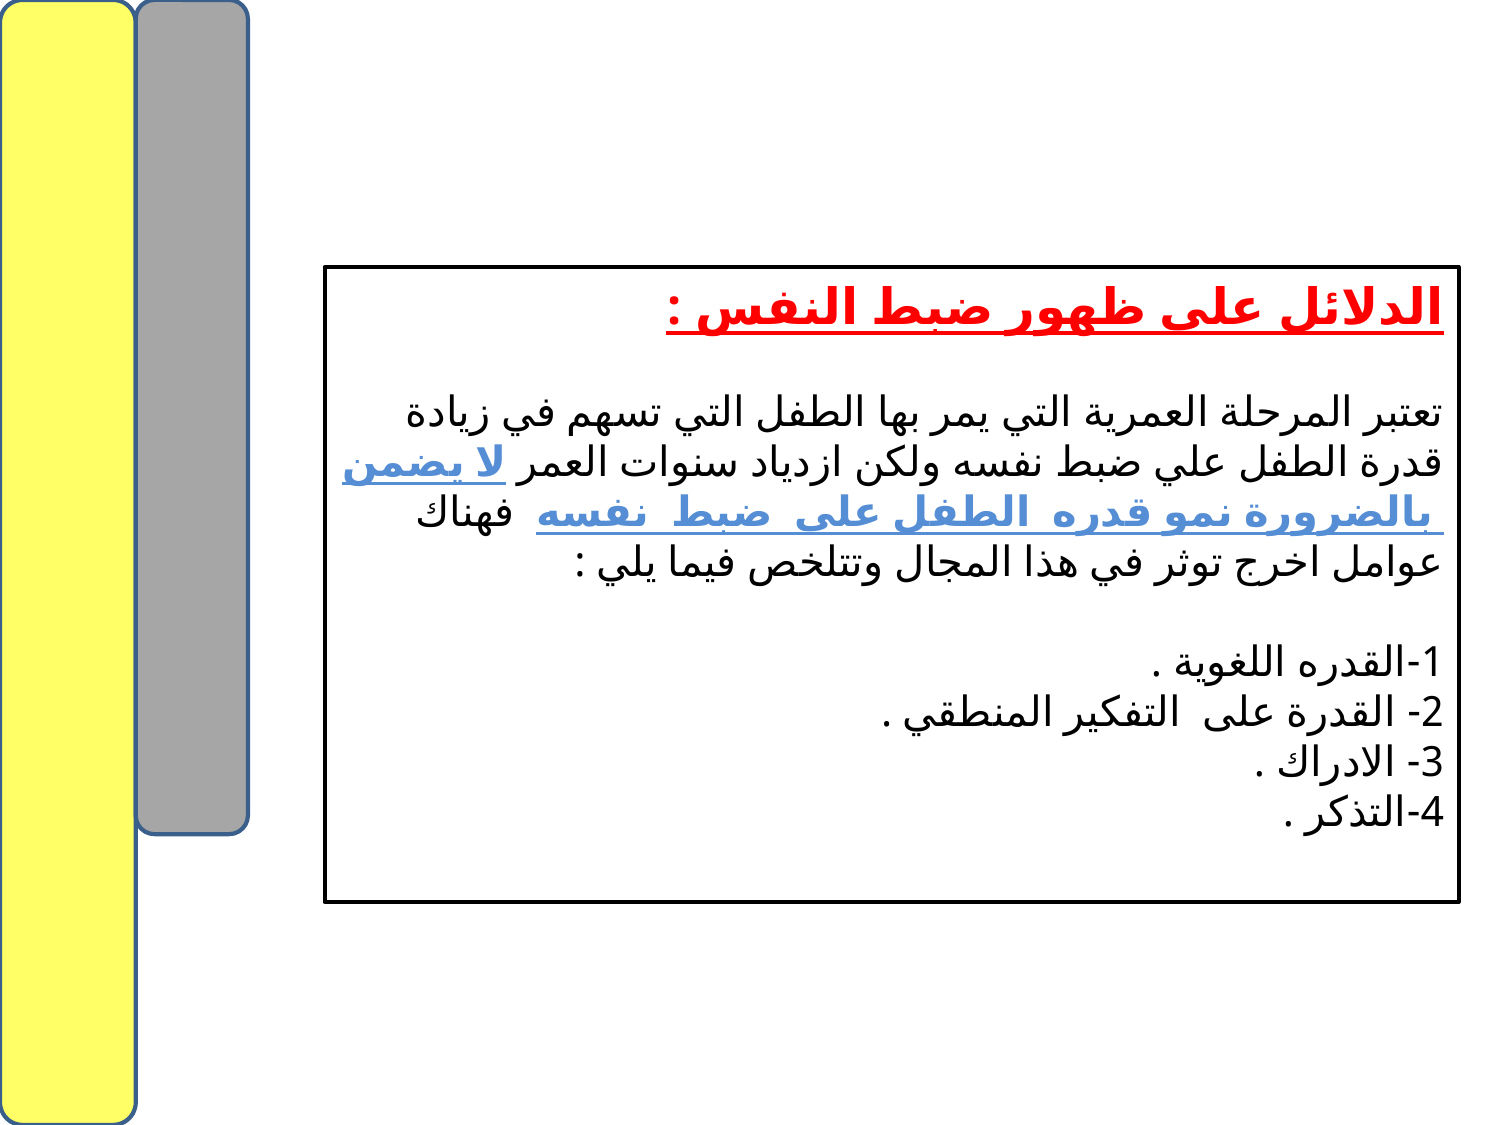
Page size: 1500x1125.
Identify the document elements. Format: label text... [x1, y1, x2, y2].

text_box [133, 0, 251, 837]
text_box الدلائل على ظهور ضبط النفس : تعتبر المرحلة العمرية التي يمر بها الطفل التي تسهم في زيادة قدرة الطفل علي ضبط نفسه ولكن ازدياد سنوات العمر لا يضمن بالضرورة نمو قدره الطفل على ضبط نفسه فهناك عوامل اخرج توثر في هذا المجال وتتلخص فيما يلي : 1-القدره اللغوية . 2- القدرة على التفكير المنطقي . 3- الادراك . 4-التذكر . [323, 265, 1461, 904]
text_box [0, 0, 138, 1125]
